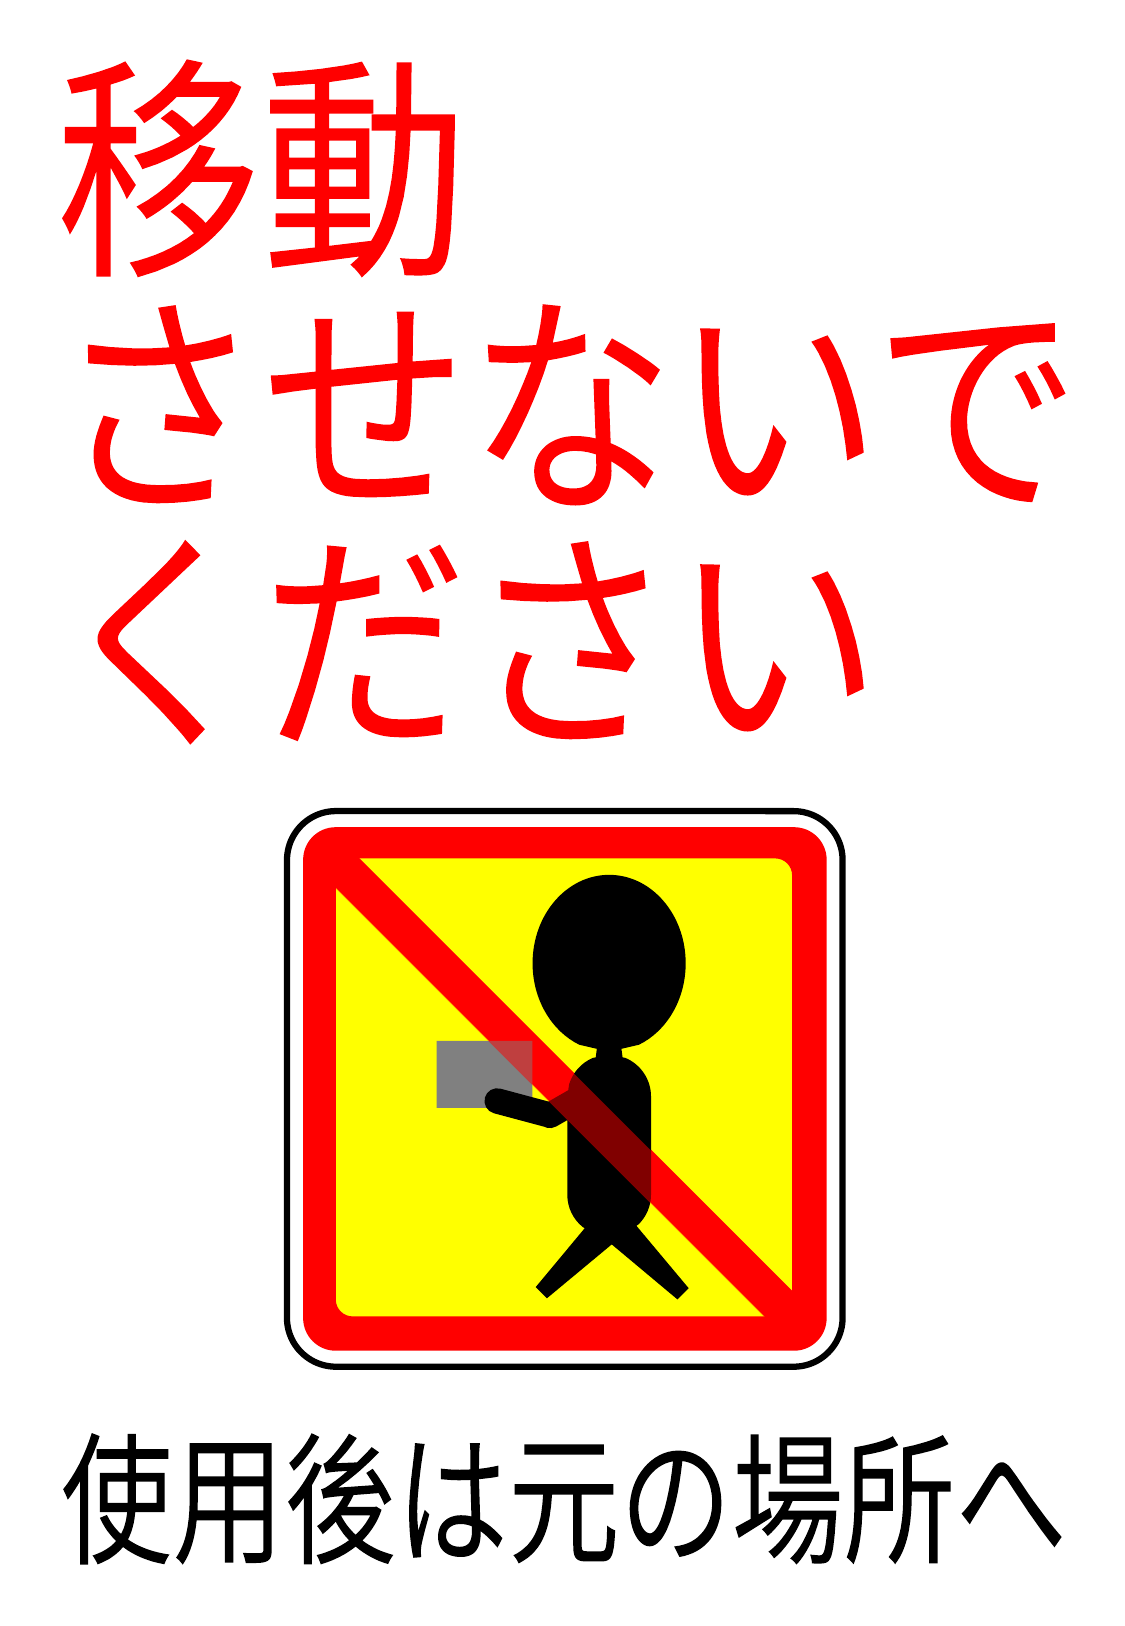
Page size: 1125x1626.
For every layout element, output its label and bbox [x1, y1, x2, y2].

text_box [286, 810, 843, 1367]
